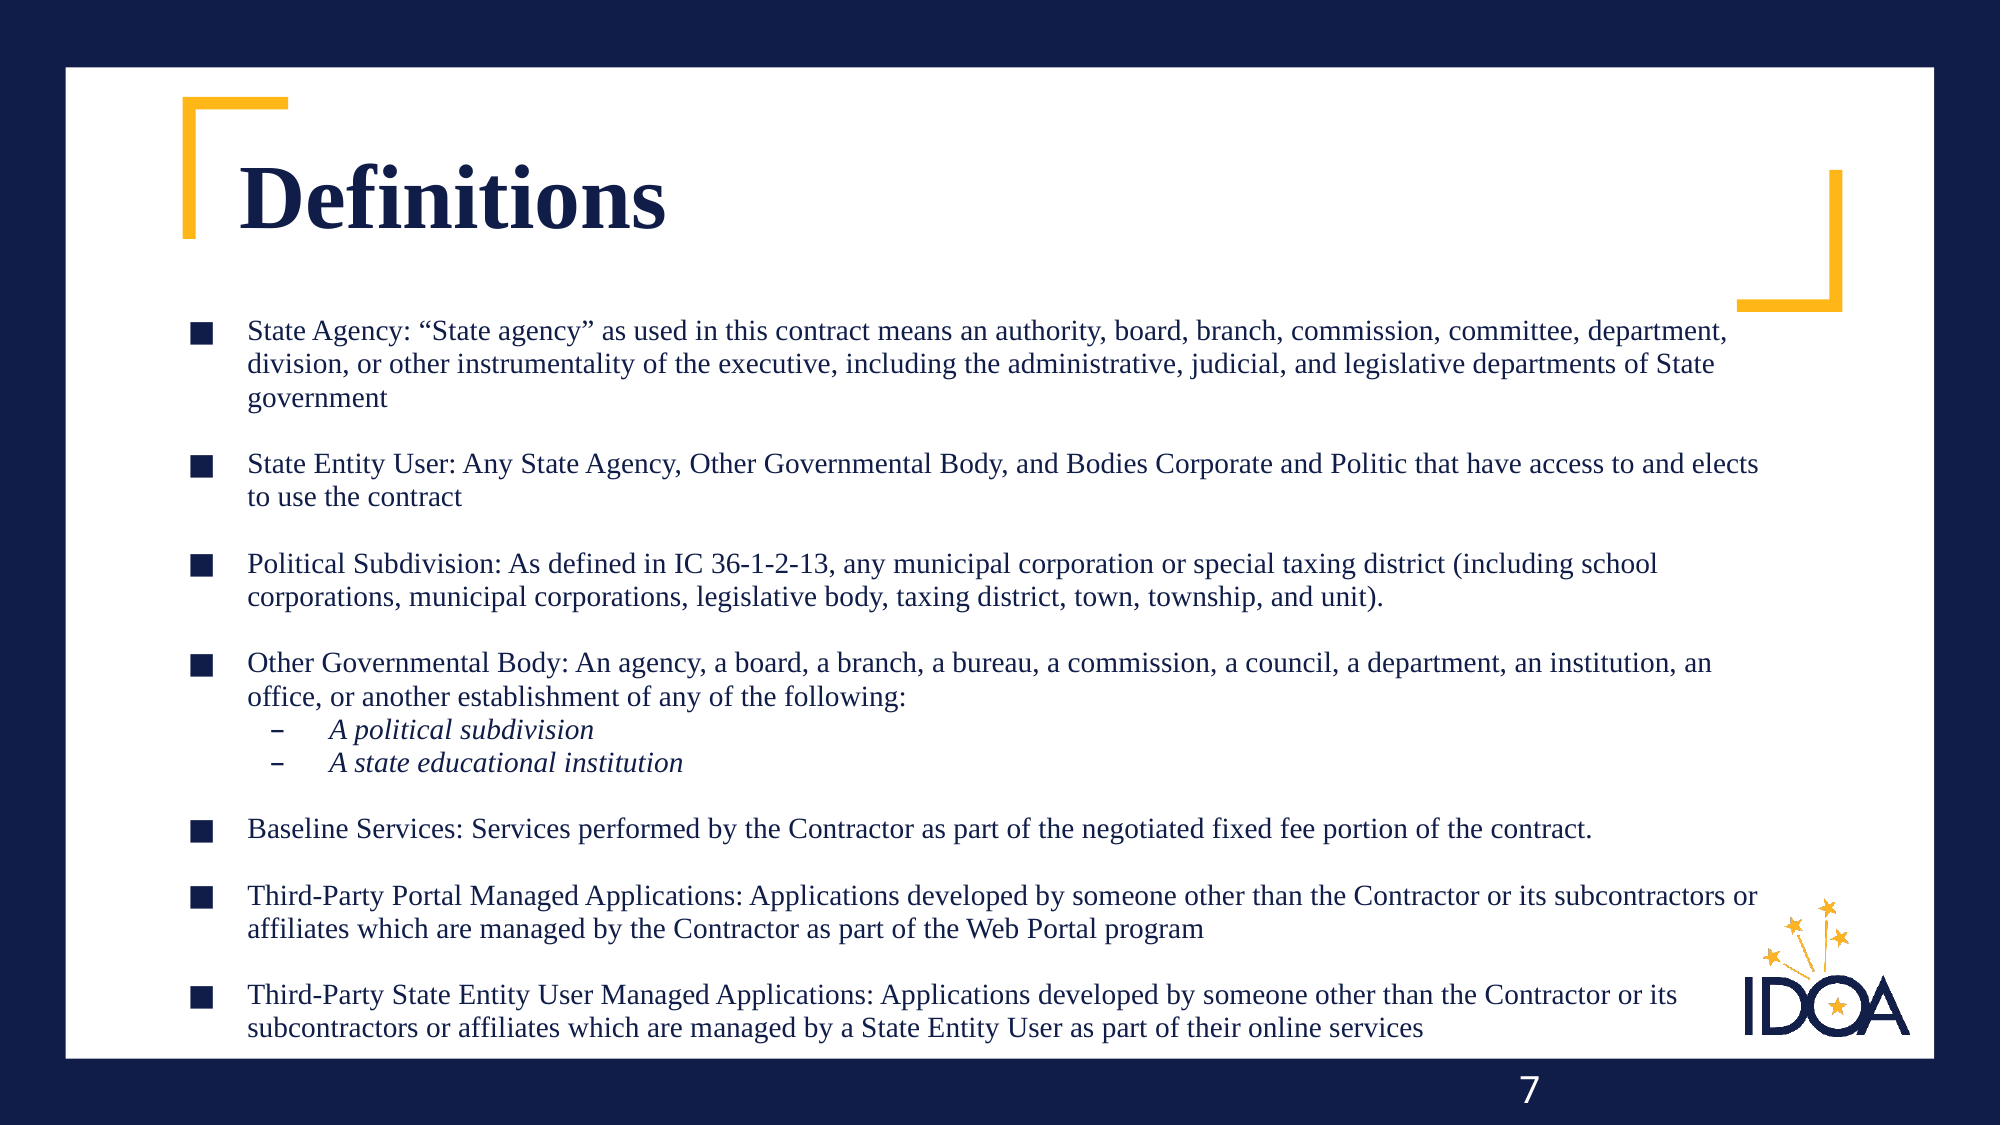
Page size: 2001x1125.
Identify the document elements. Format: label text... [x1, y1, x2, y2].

title Definitions [225, 142, 1800, 237]
text_box State Agency: “State agency” as used in this contract means an authority, board, branch, commission, committee, department, division, or other instrumentality of the executive, including the administrative, judicial, and legislative departments of State government State Entity User: Any State Agency, Other Governmental Body, and Bodies Corporate and Politic that have access to and elects to use the contract Political Subdivision: As defined in IC 36-1-2-13, any municipal corporation or special taxing district (including school corporations, municipal corporations, legislative body, taxing district, town, township, and unit). Other Governmental Body: An agency, a board, a branch, a bureau, a commission, a council, a department, an institution, an office, or another establishment of any of the following: A political subdivision A state educational institution Baseline Services: Services performed by the Contractor as part of the negotiated fixed fee portion of the contract. Third-Party Portal Managed Applications: Applications developed by someone other than the Contractor or its subcontractors or affiliates which are managed by the Contractor as part of the Web Portal program Third-Party State Entity User Managed Applications: Applications developed by someone other than the Contractor or its subcontractors or affiliates which are managed by a State Entity User as part of their online services [172, 306, 1800, 1061]
picture [1767, 857, 1959, 1114]
slide_number 7 [1504, 1058, 1767, 1125]
list [143, 237, 1857, 888]
